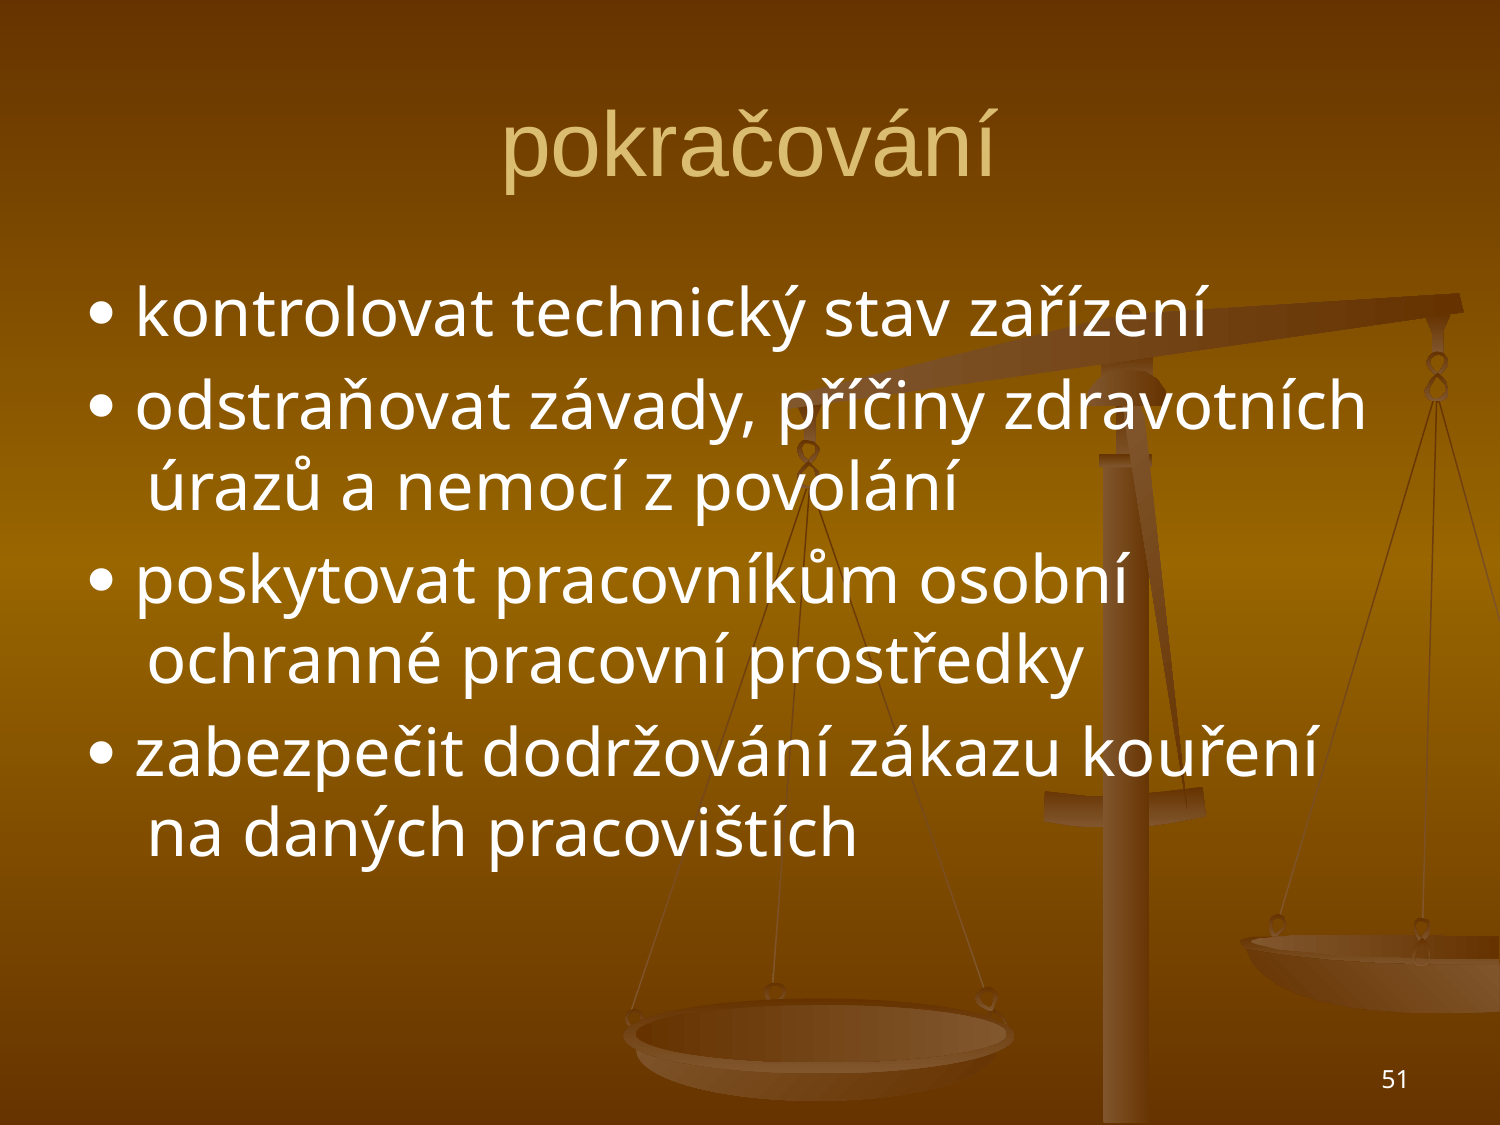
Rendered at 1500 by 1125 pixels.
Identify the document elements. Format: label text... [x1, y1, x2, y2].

title pokračování [74, 45, 1426, 234]
list  kontrolovat technický stav zařízení  odstraňovat závady, příčiny zdravotních úrazů a nemocí z povolání  poskytovat pracovníkům osobní ochranné pracovní prostředky  zabezpečit dodržování zákazu kouření na daných pracovištích [74, 262, 1426, 1006]
slide_number 51 [1074, 1029, 1426, 1106]
